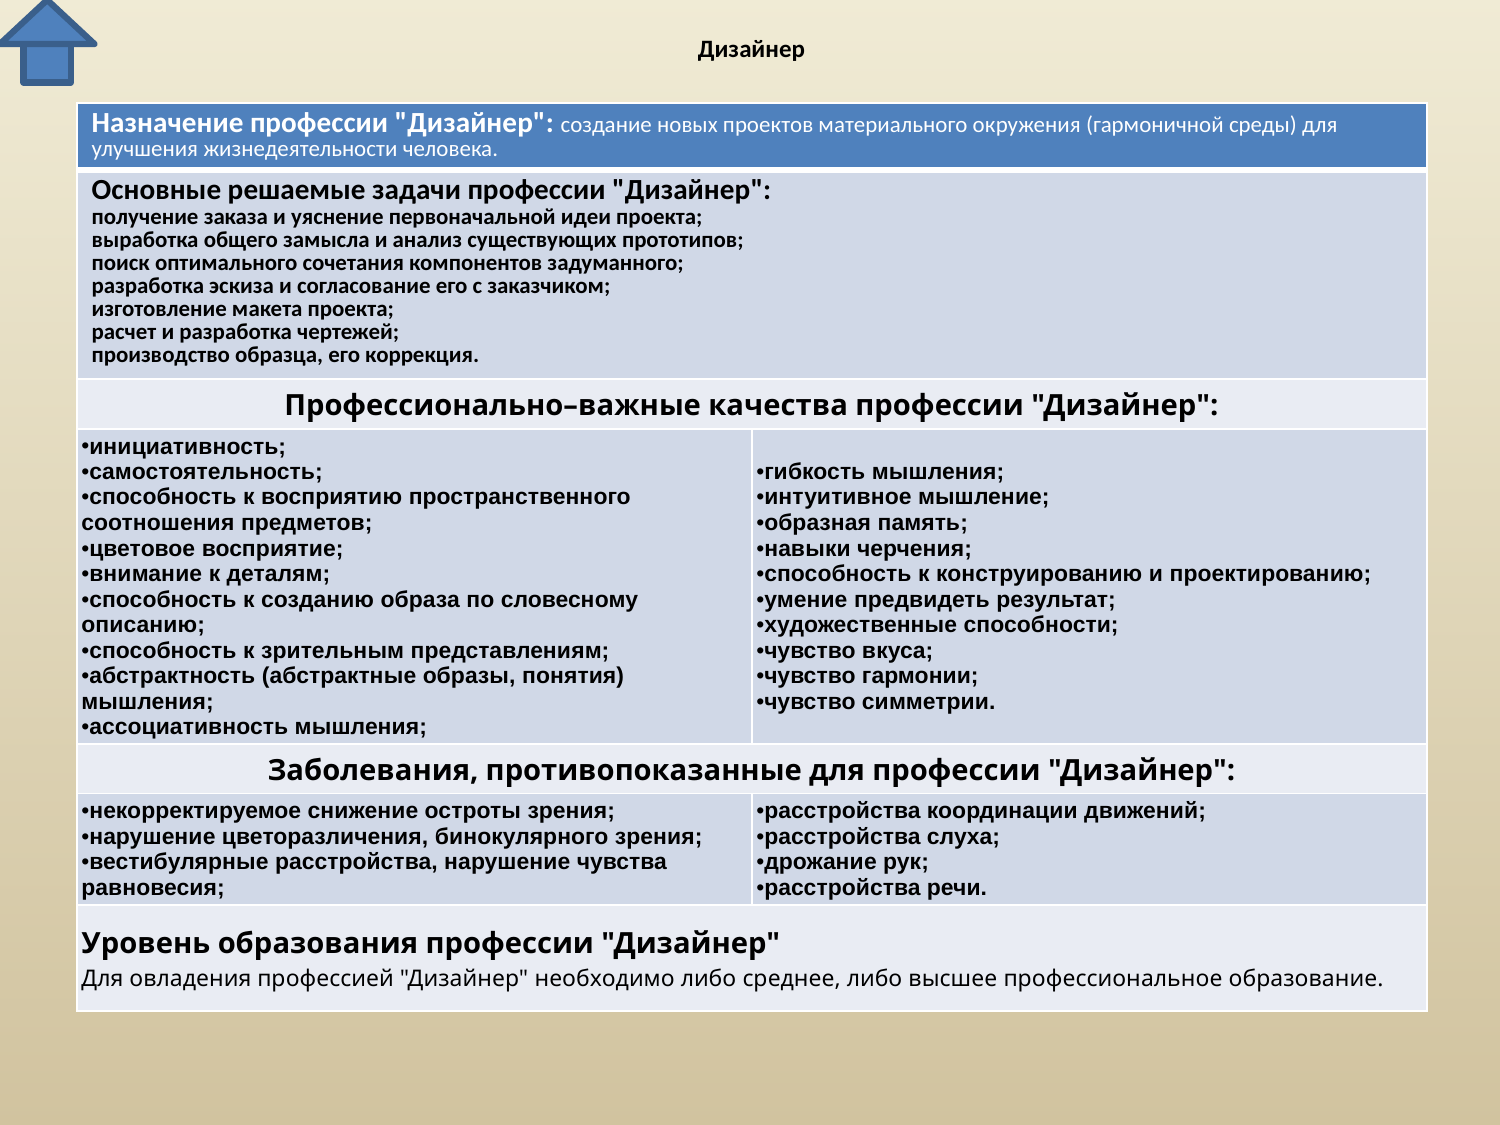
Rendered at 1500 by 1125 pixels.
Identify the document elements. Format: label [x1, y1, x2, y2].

text_box [0, 0, 94, 82]
table_cell [78, 380, 1426, 428]
table_cell [78, 906, 1426, 1010]
table_cell [78, 745, 1426, 793]
title [76, 0, 1427, 96]
table_cell [78, 794, 751, 904]
table_cell [78, 173, 1426, 378]
table_header [78, 104, 1426, 167]
table_cell [753, 794, 1426, 904]
table_cell [753, 430, 1426, 743]
table_cell [78, 430, 751, 743]
